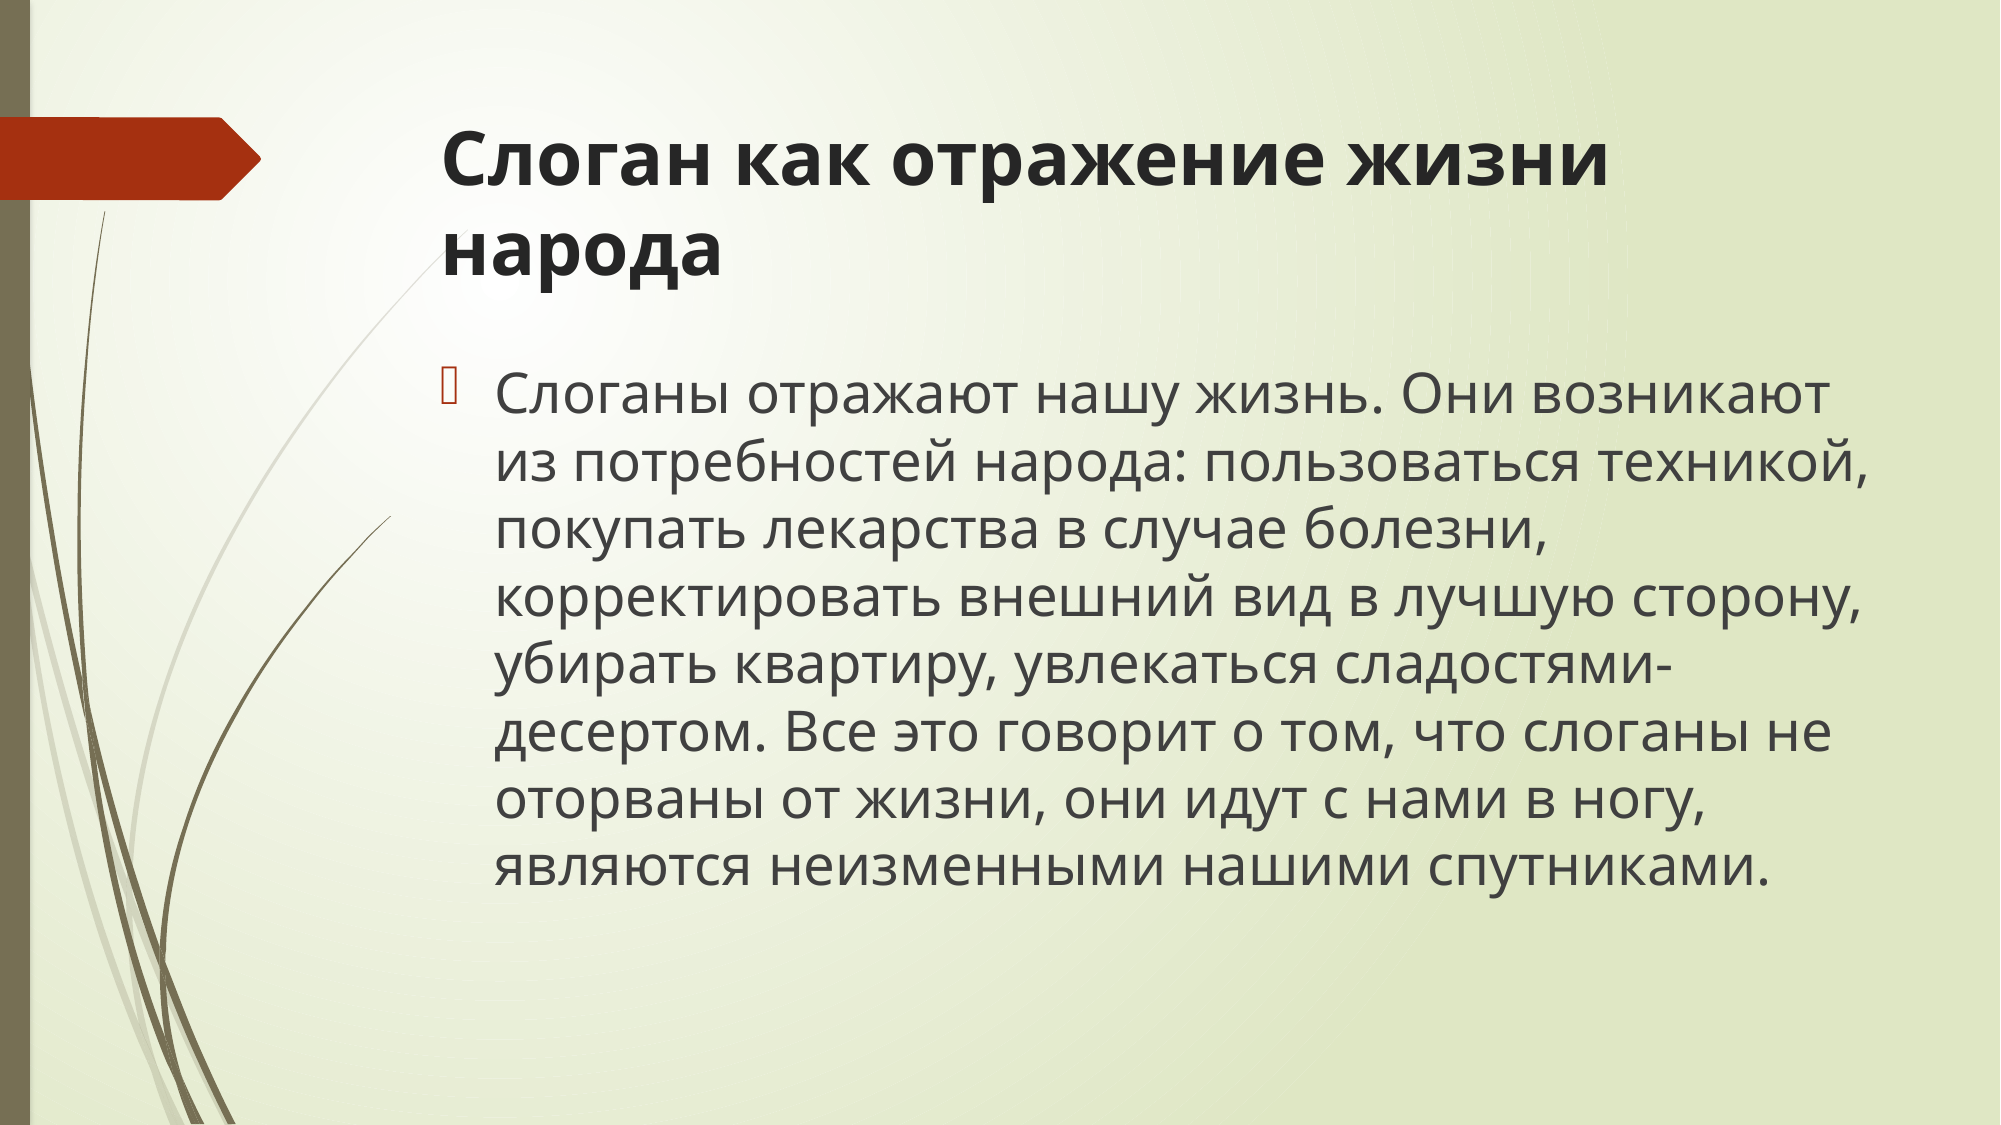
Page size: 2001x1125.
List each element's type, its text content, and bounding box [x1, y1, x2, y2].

list Слоганы отражают нашу жизнь. Они возникают из потребностей народа: пользоваться техникой, покупать лекарства в случае болезни, корректировать внешний вид в лучшую сторону, убирать квартиру, увлекаться сладостями-десертом. Все это говорит о том, что слоганы не оторваны от жизни, они идут с нами в ногу, являются неизменными нашими спутниками. [424, 350, 1888, 970]
title Слоган как отражение жизни народа [425, 102, 1888, 313]
